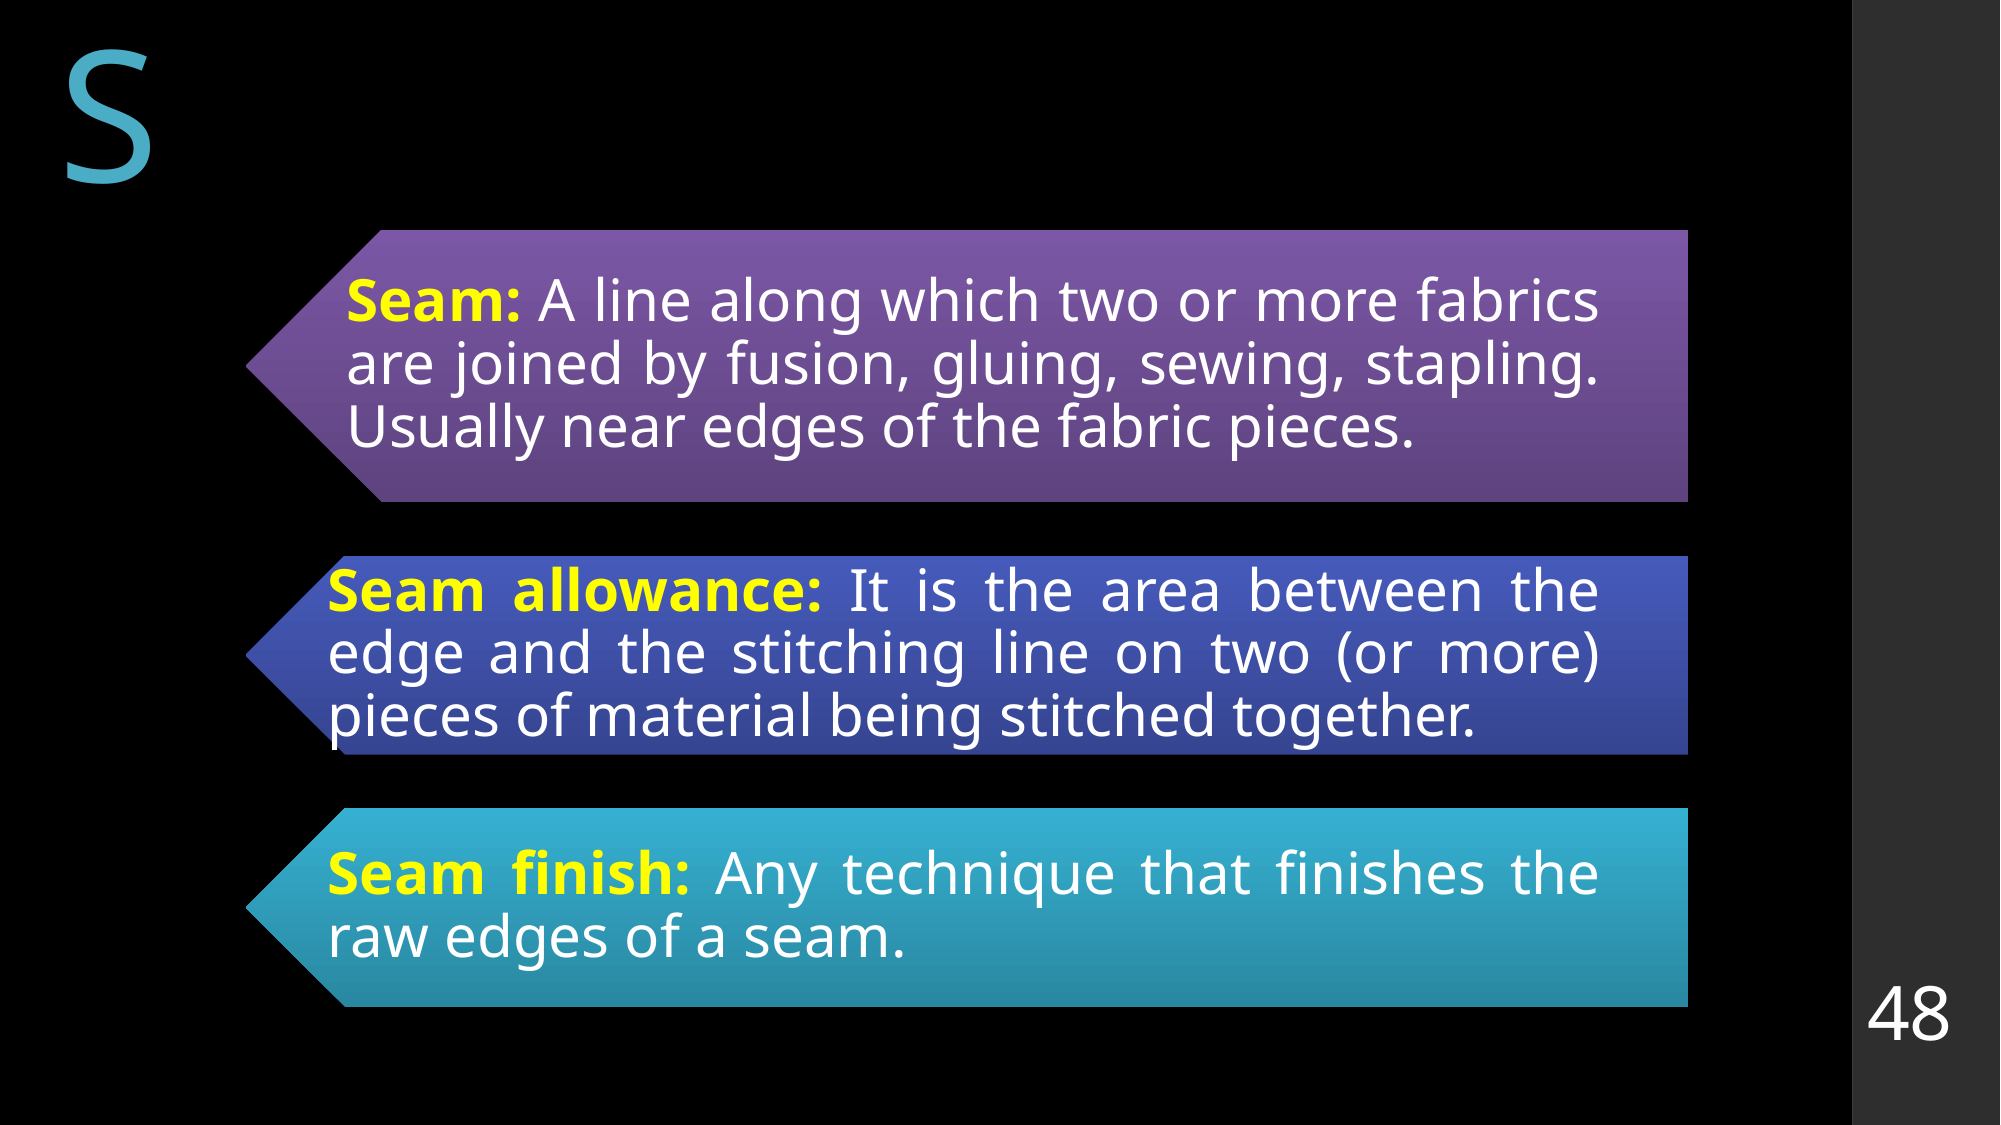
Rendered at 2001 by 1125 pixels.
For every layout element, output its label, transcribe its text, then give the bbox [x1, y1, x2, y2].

text_box S [43, 0, 174, 226]
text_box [0, 228, 2000, 1008]
slide_number 48 [1862, 1019, 1955, 1057]
